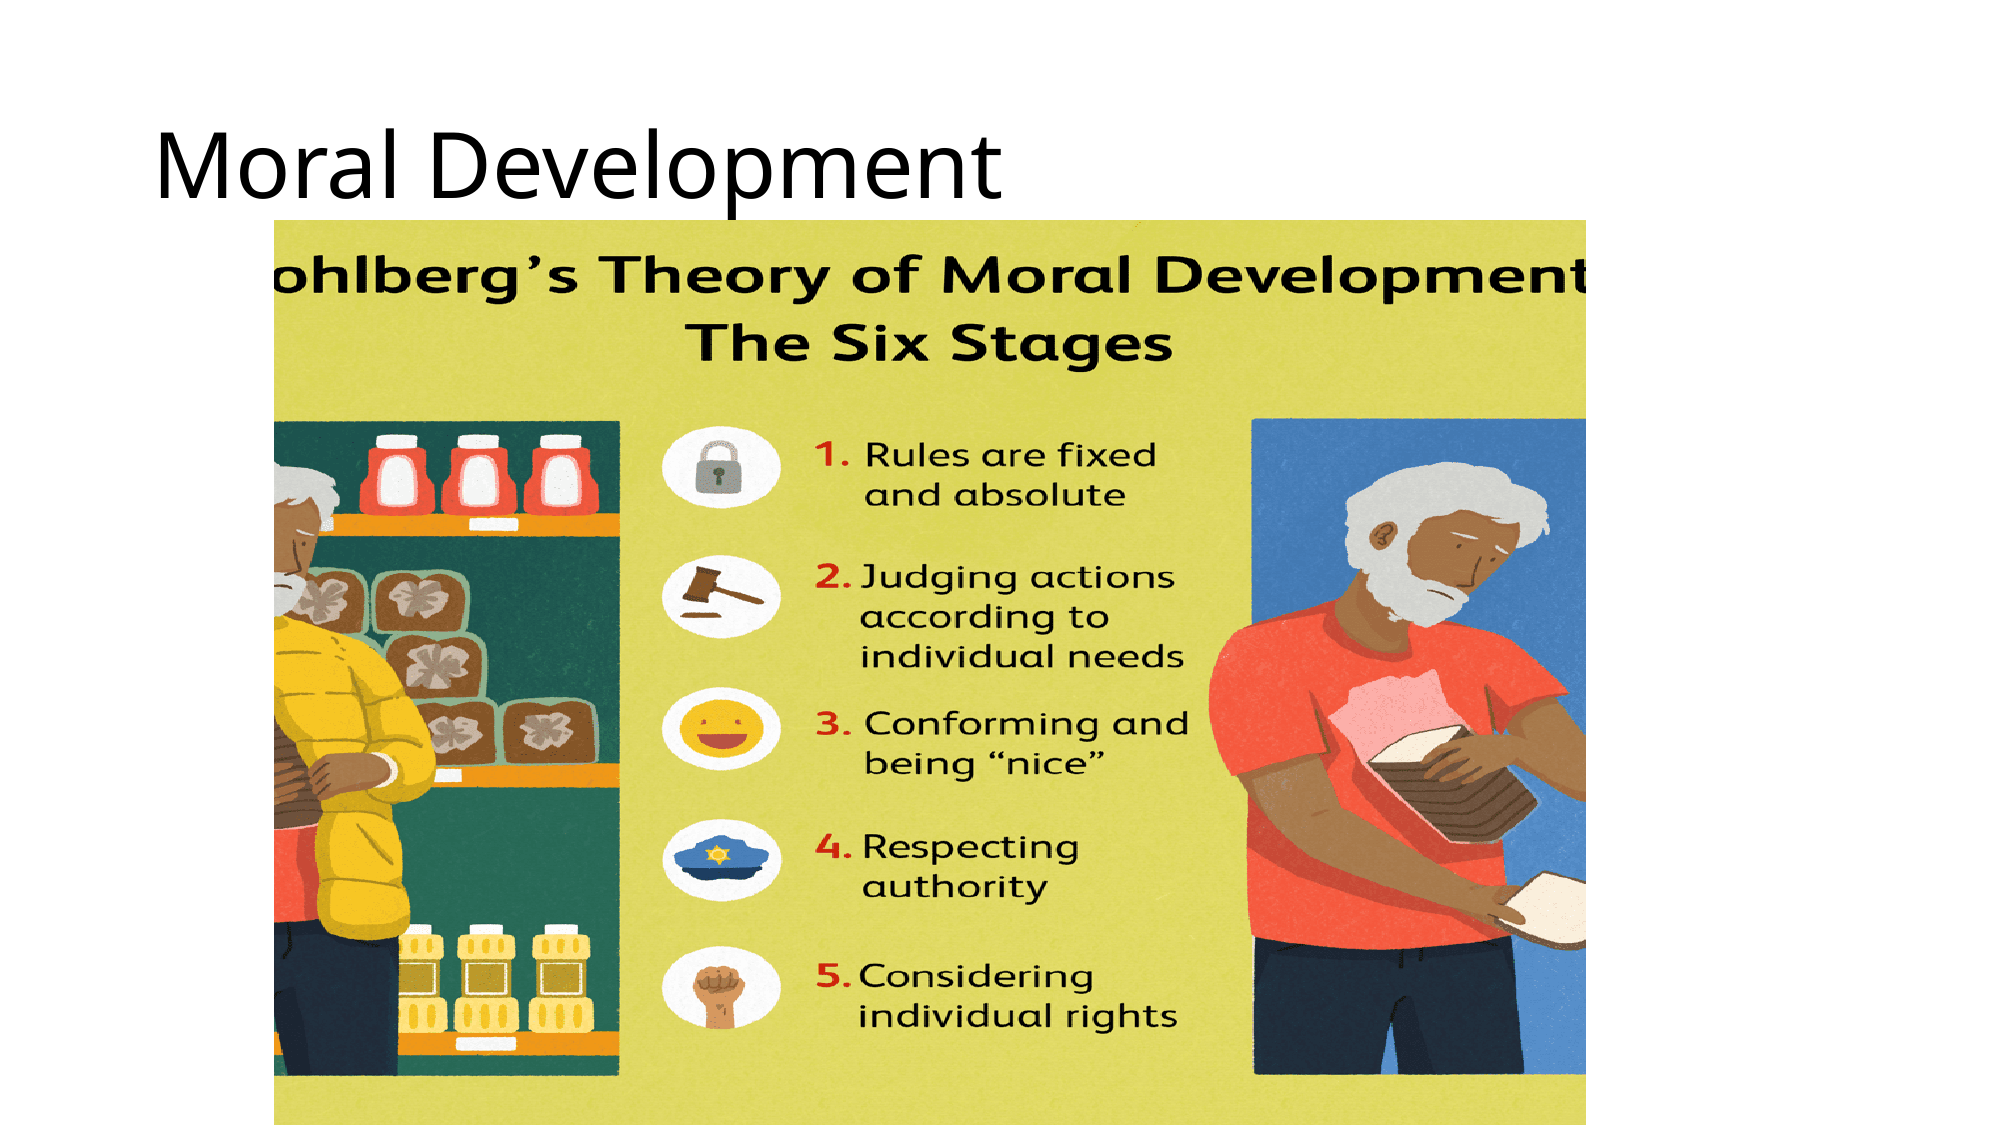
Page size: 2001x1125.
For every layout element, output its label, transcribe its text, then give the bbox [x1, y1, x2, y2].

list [274, 220, 1586, 1125]
title Moral Development [137, 59, 1863, 278]
